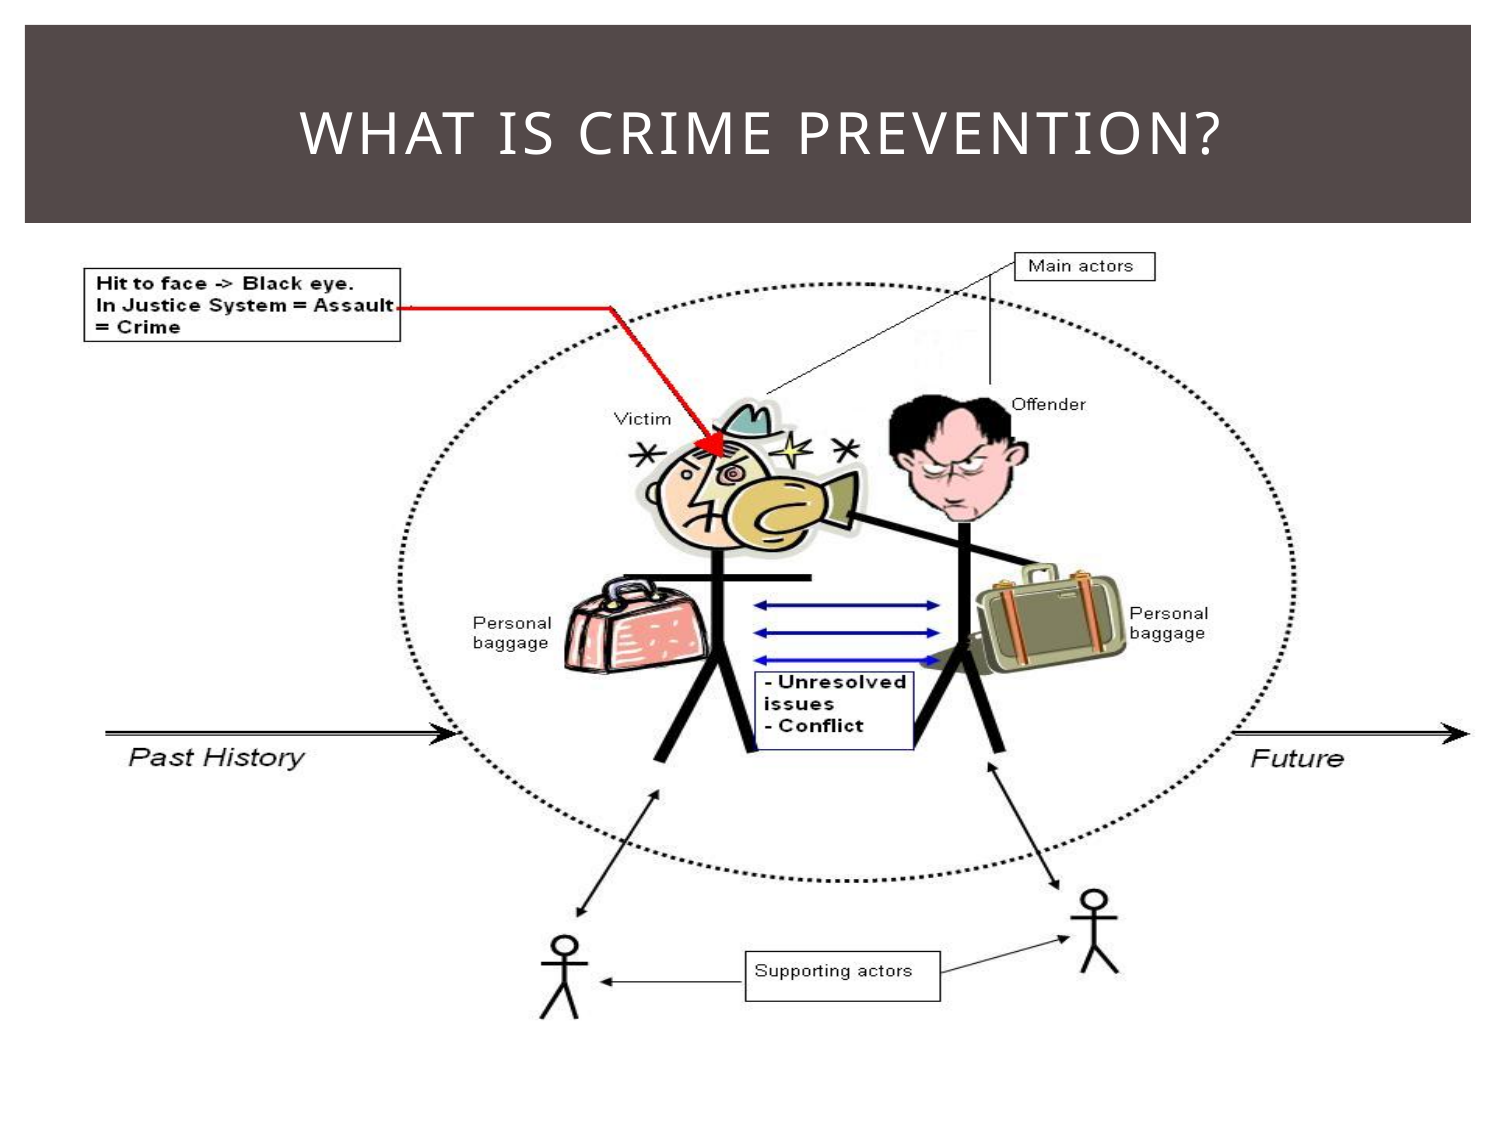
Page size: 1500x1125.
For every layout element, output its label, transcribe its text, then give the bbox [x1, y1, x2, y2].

picture [5, 223, 1500, 1099]
title What is Crime prevention? [62, 30, 1459, 222]
